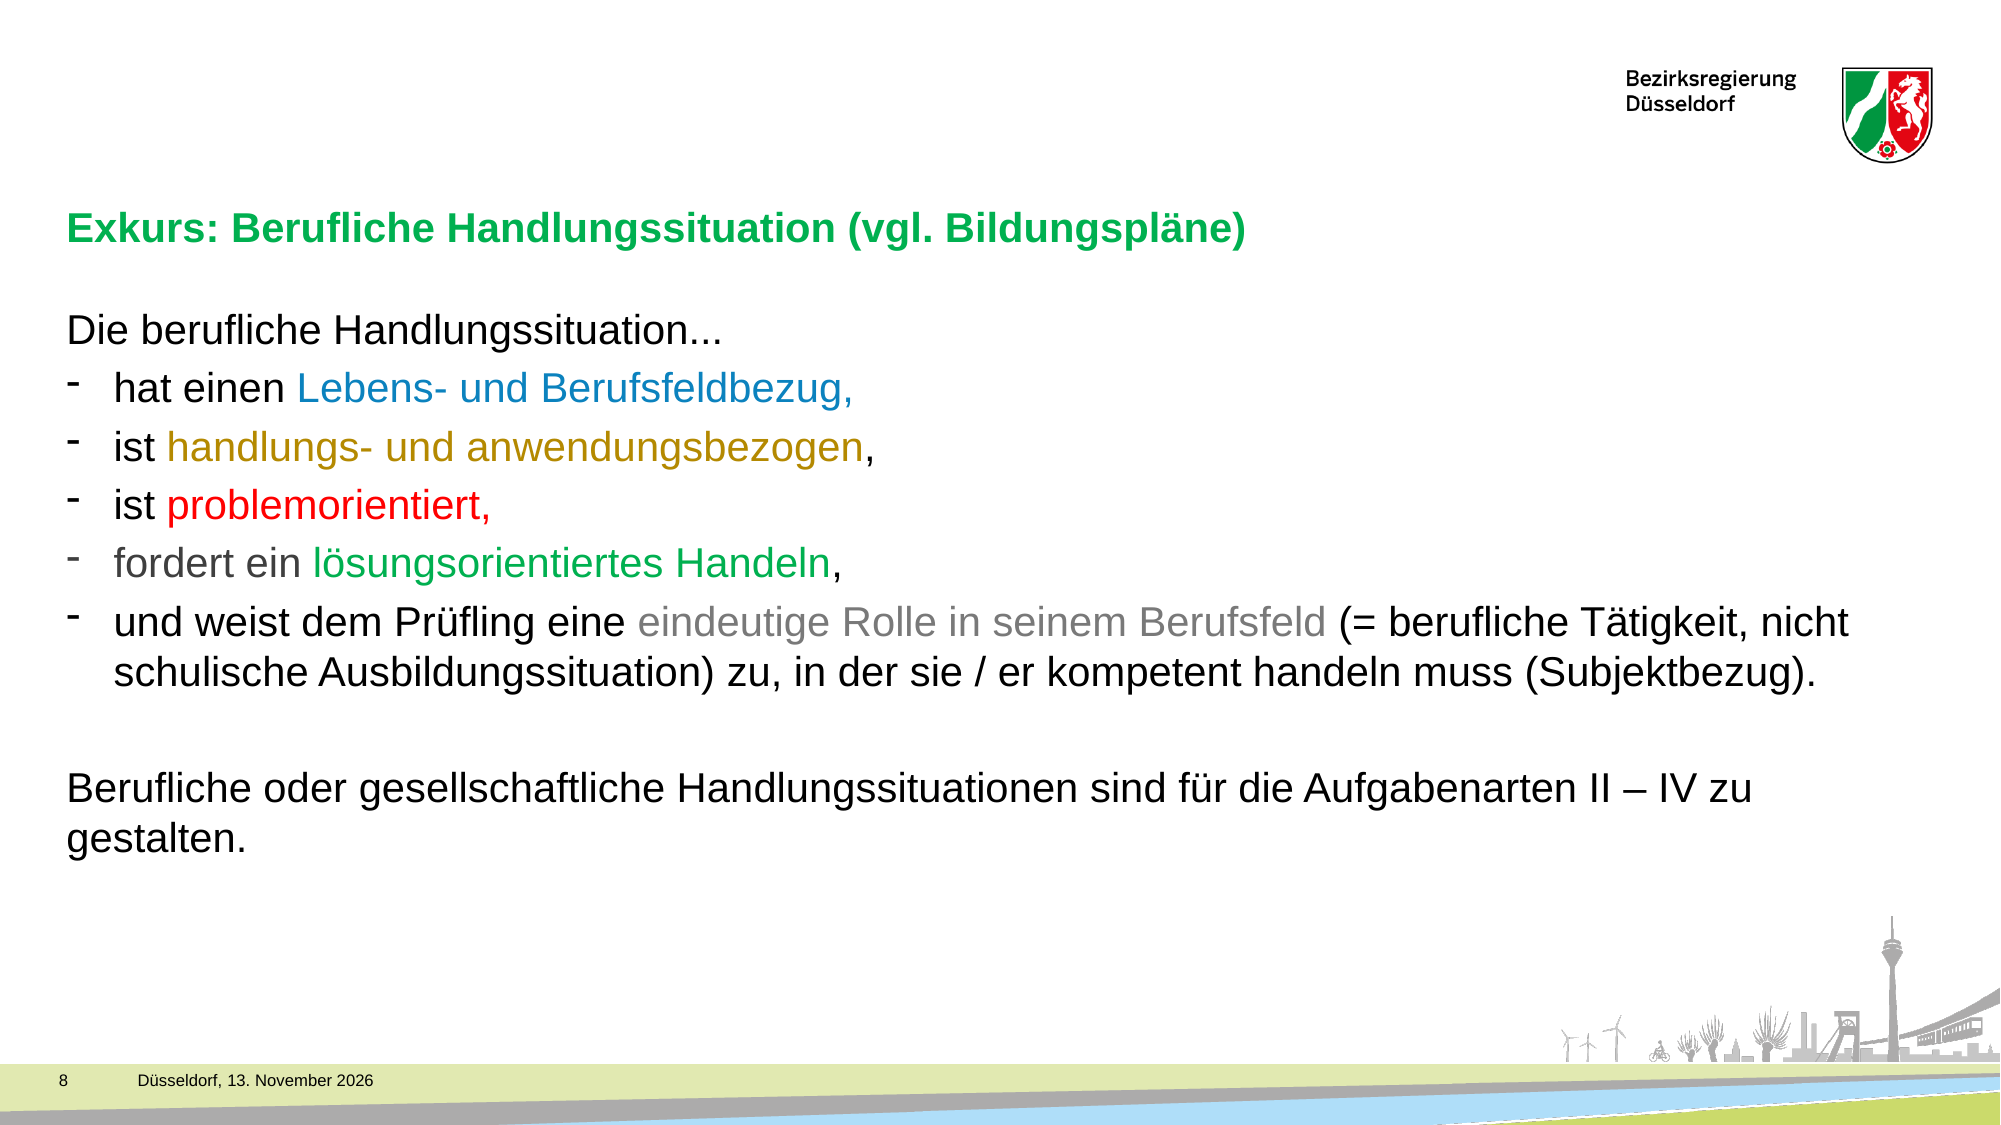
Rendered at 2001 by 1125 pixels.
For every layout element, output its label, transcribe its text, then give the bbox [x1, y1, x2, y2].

footer Düsseldorf, 15. November 2023 [137, 1070, 595, 1125]
title Exkurs: Berufliche Handlungssituation (vgl. Bildungspläne) [66, 172, 1933, 279]
slide_number 8 [58, 1070, 123, 1125]
picture [0, 916, 2000, 1125]
picture [1625, 66, 1933, 164]
list Die berufliche Handlungssituation... hat einen Lebens- und Berufsfeldbezug, ist handlungs- und anwendungsbezogen, ist problemorientiert, fordert ein lösungsorientiertes Handeln, und weist dem Prüfling eine eindeutige Rolle in seinem Berufsfeld (= berufliche Tätigkeit, nicht schulische Ausbildungssituation) zu, in der sie / er kompetent handeln muss (Subjektbezug). Berufliche oder gesellschaftliche Handlungssituationen sind für die Aufgabenarten II – IV zu gestalten. [66, 302, 1933, 905]
